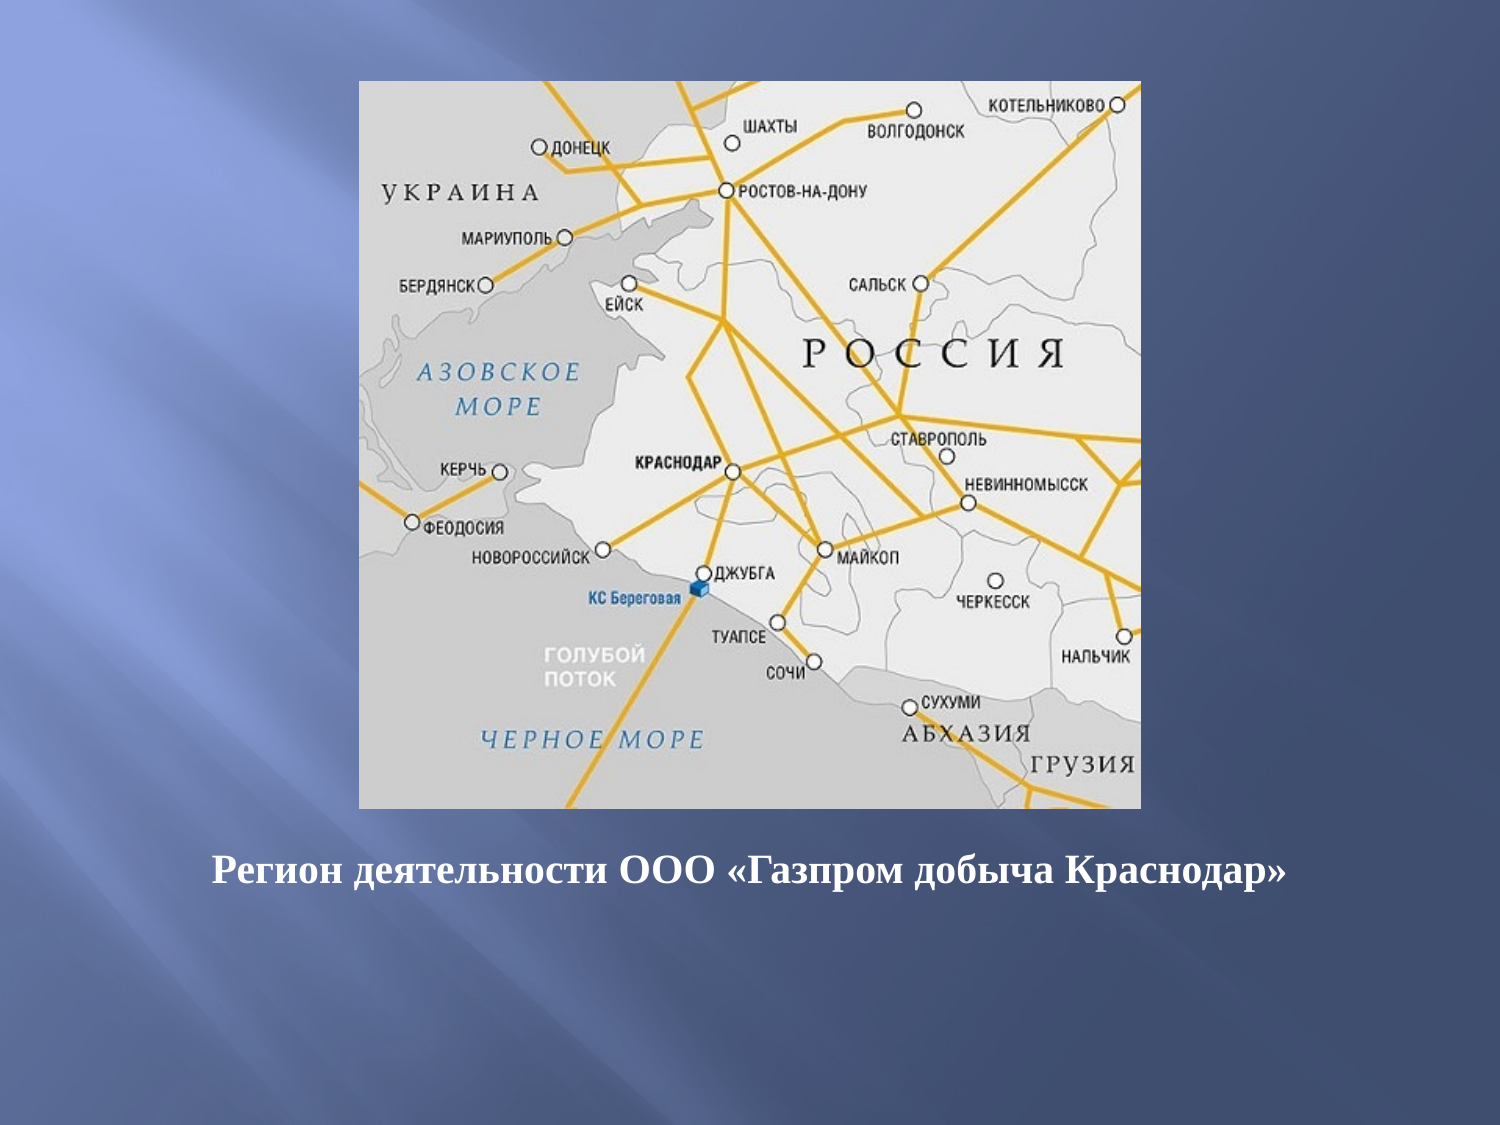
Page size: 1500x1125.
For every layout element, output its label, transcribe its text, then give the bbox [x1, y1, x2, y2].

title Регион деятельности ООО «Газпром добыча Краснодар» [75, 808, 1425, 926]
picture [359, 81, 1141, 809]
